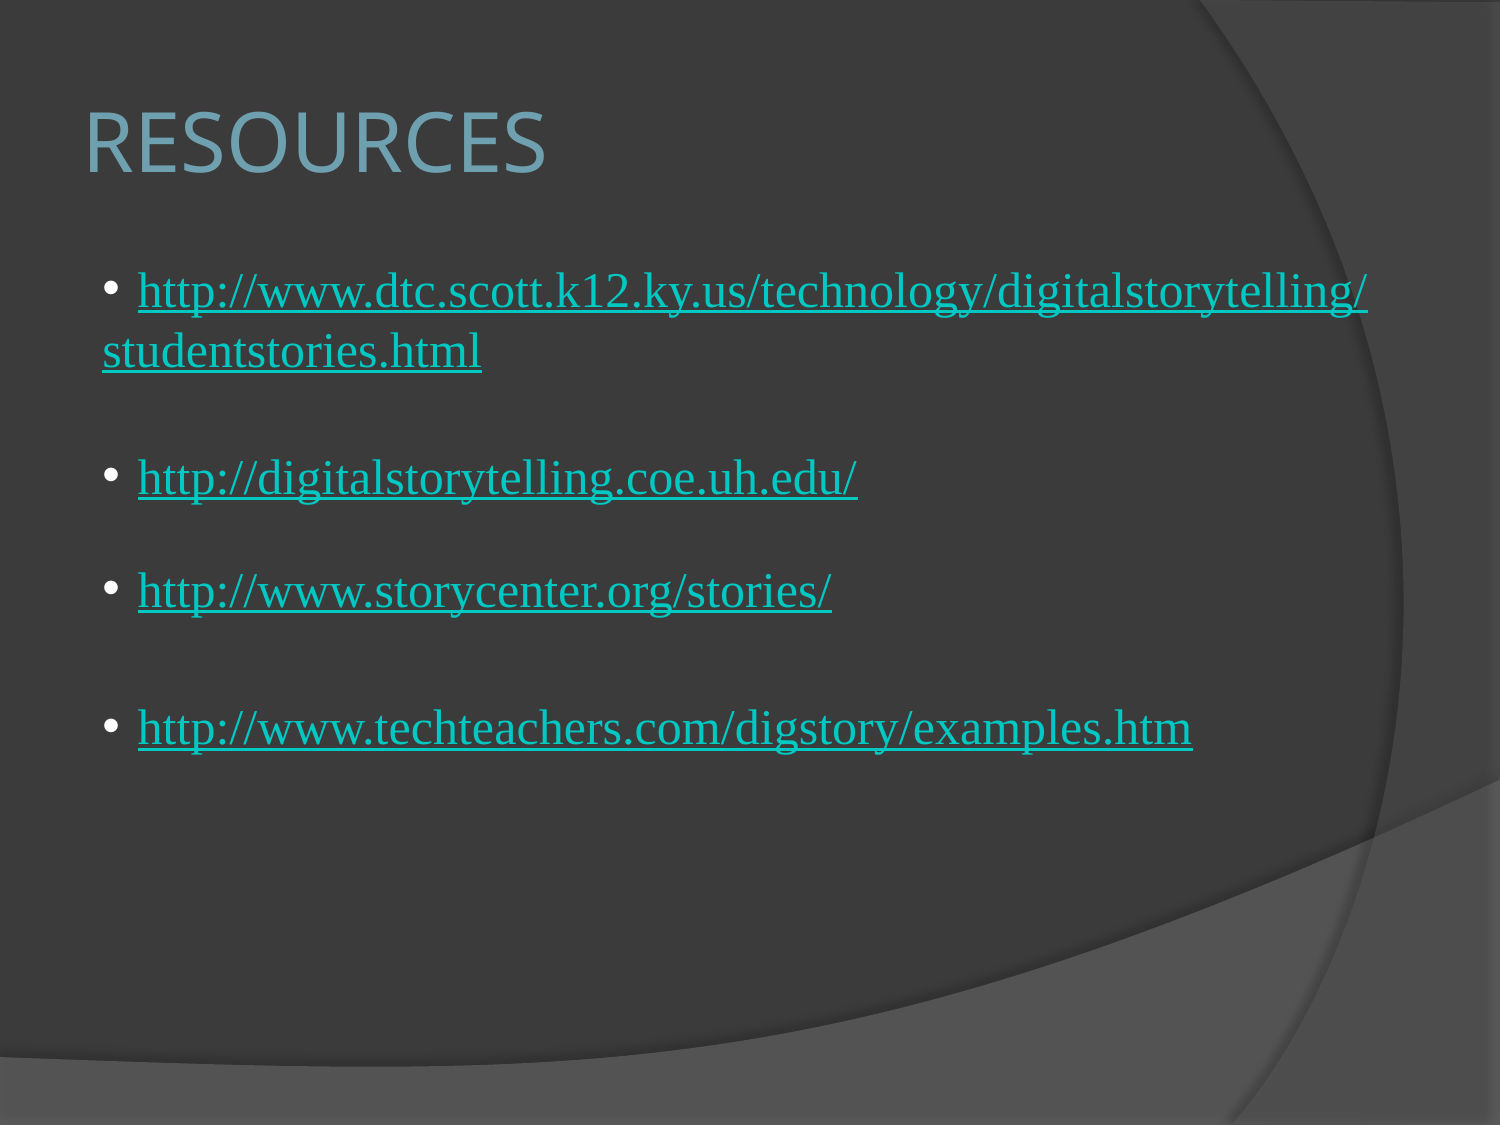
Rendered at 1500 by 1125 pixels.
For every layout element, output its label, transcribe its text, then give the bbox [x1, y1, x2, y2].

text_box http://www.techteachers.com/digstory/examples.htm [87, 687, 1425, 763]
text_box http://digitalstorytelling.coe.uh.edu/ [87, 436, 1500, 512]
text_box http://www.dtc.scott.k12.ky.us/technology/digitalstorytelling/ studentstories.html [87, 249, 1425, 385]
title RESOURCES [75, 45, 1301, 233]
text_box http://www.storycenter.org/stories/ [87, 549, 1425, 625]
